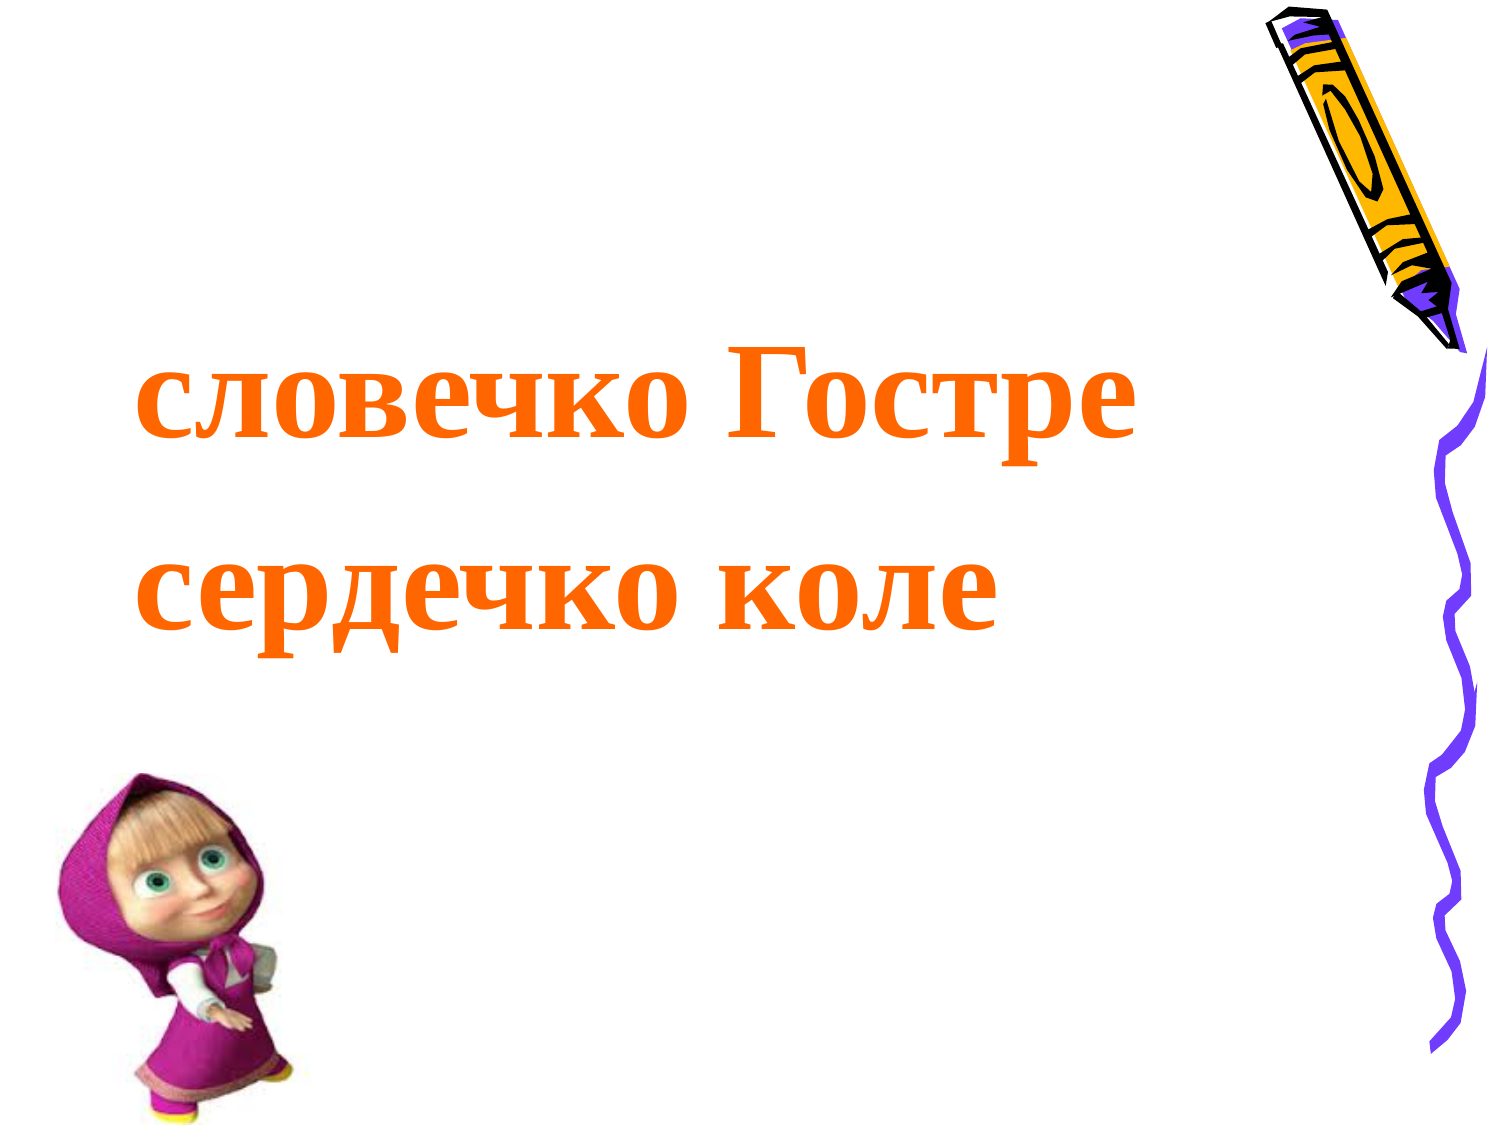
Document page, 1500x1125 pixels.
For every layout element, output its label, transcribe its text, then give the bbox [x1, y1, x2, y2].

picture [0, 773, 352, 1125]
list словечко Гостре сердечко коле [118, 234, 1394, 724]
